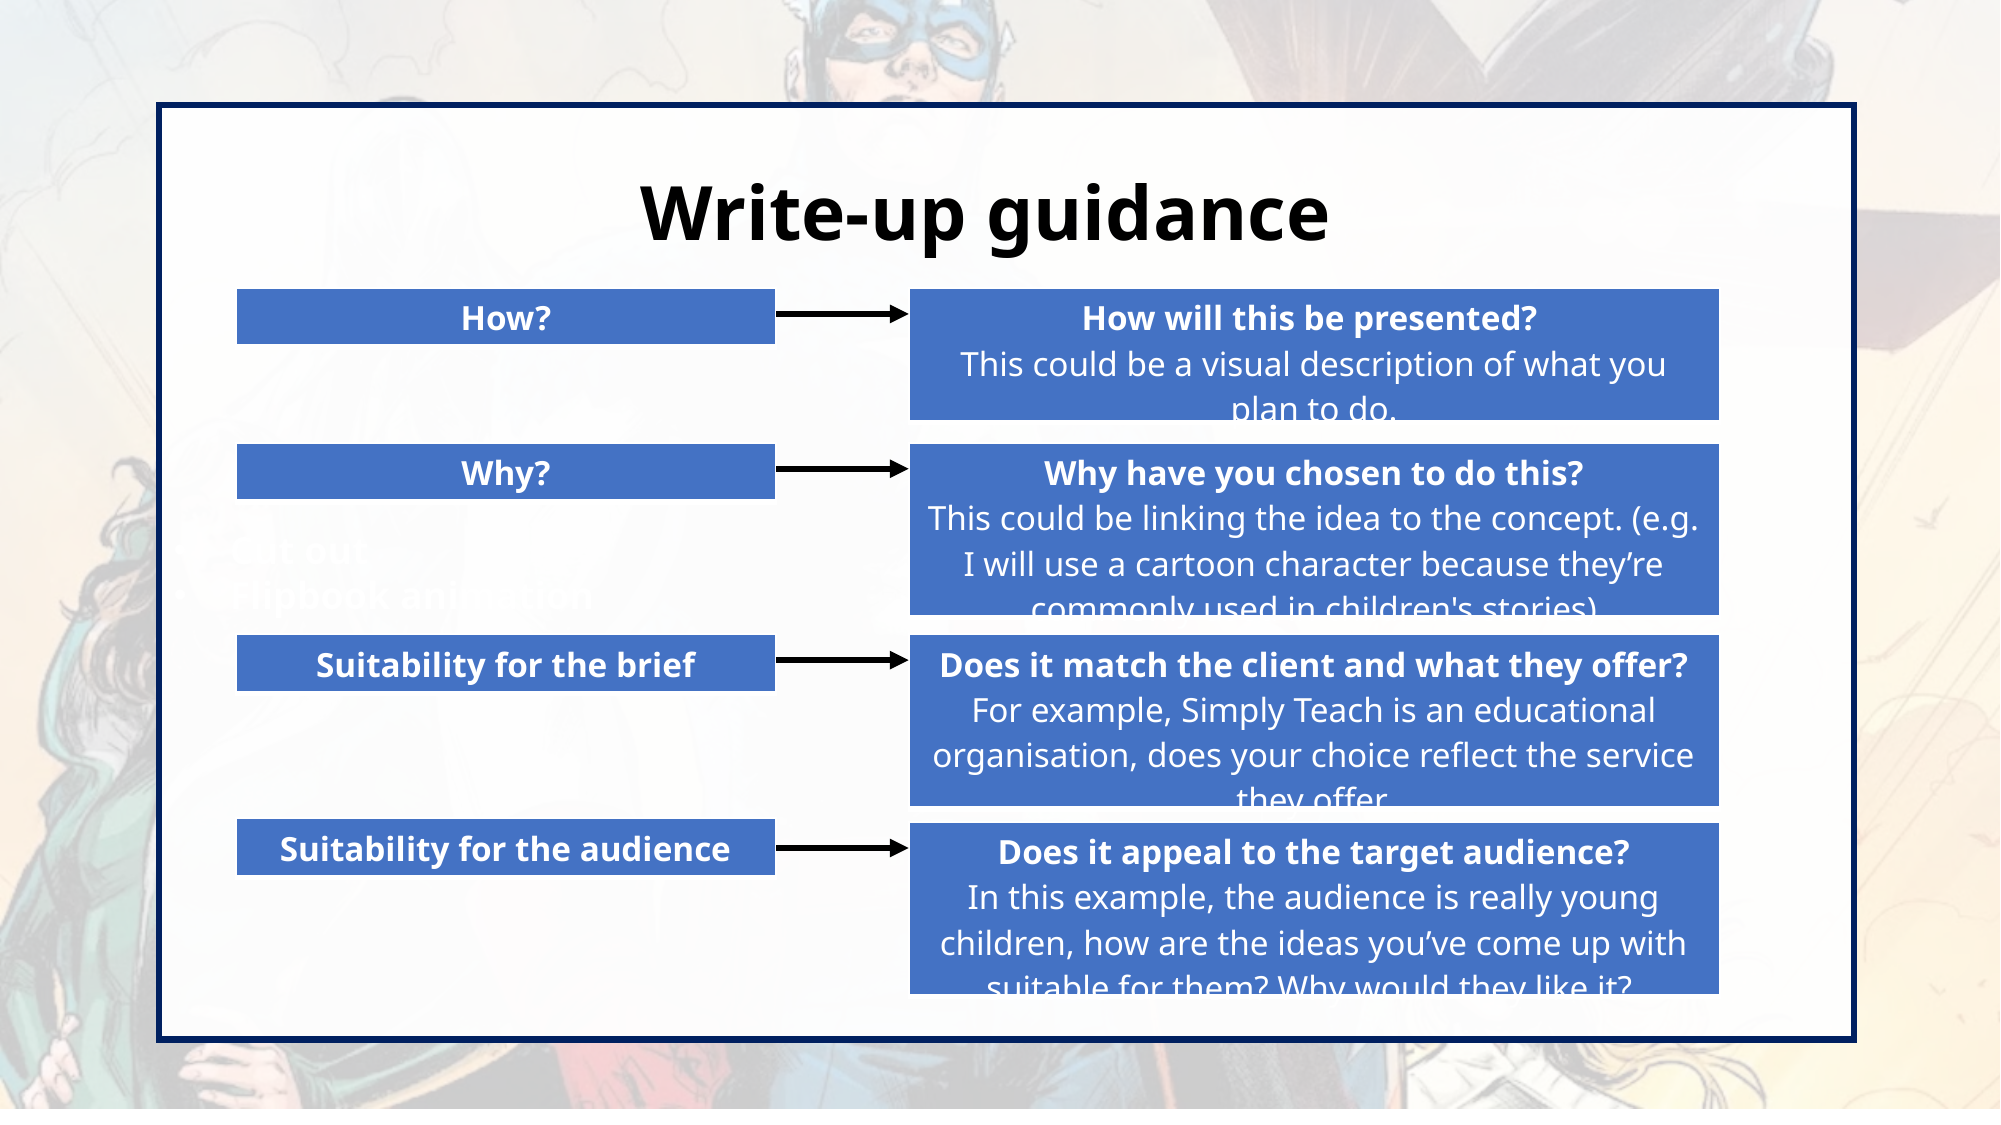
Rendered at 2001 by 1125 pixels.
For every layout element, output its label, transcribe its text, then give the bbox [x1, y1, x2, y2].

table_header Does it appeal to the target audience? In this example, the audience is really young children, how are the ideas you’ve come up with suitable for them? Why would they like it? [910, 823, 1719, 994]
table_header Why? [237, 444, 775, 499]
table_header Does it match the client and what they offer? For example, Simply Teach is an educational organisation, does your choice reflect the service they offer. [910, 635, 1719, 806]
table_header Suitability for the audience [237, 819, 775, 875]
table_header How? [237, 289, 775, 344]
text_box Cut out Flipbook animation [158, 104, 1855, 1041]
table_header Why have you chosen to do this? This could be linking the idea to the concept. (e.g. I will use a cartoon character because they’re commonly used in children's stories) [910, 444, 1719, 615]
text_box Write-up guidance [195, 158, 1776, 264]
table_header How will this be presented? This could be a visual description of what you plan to do. [910, 289, 1719, 420]
table_header Suitability for the brief [237, 635, 775, 691]
